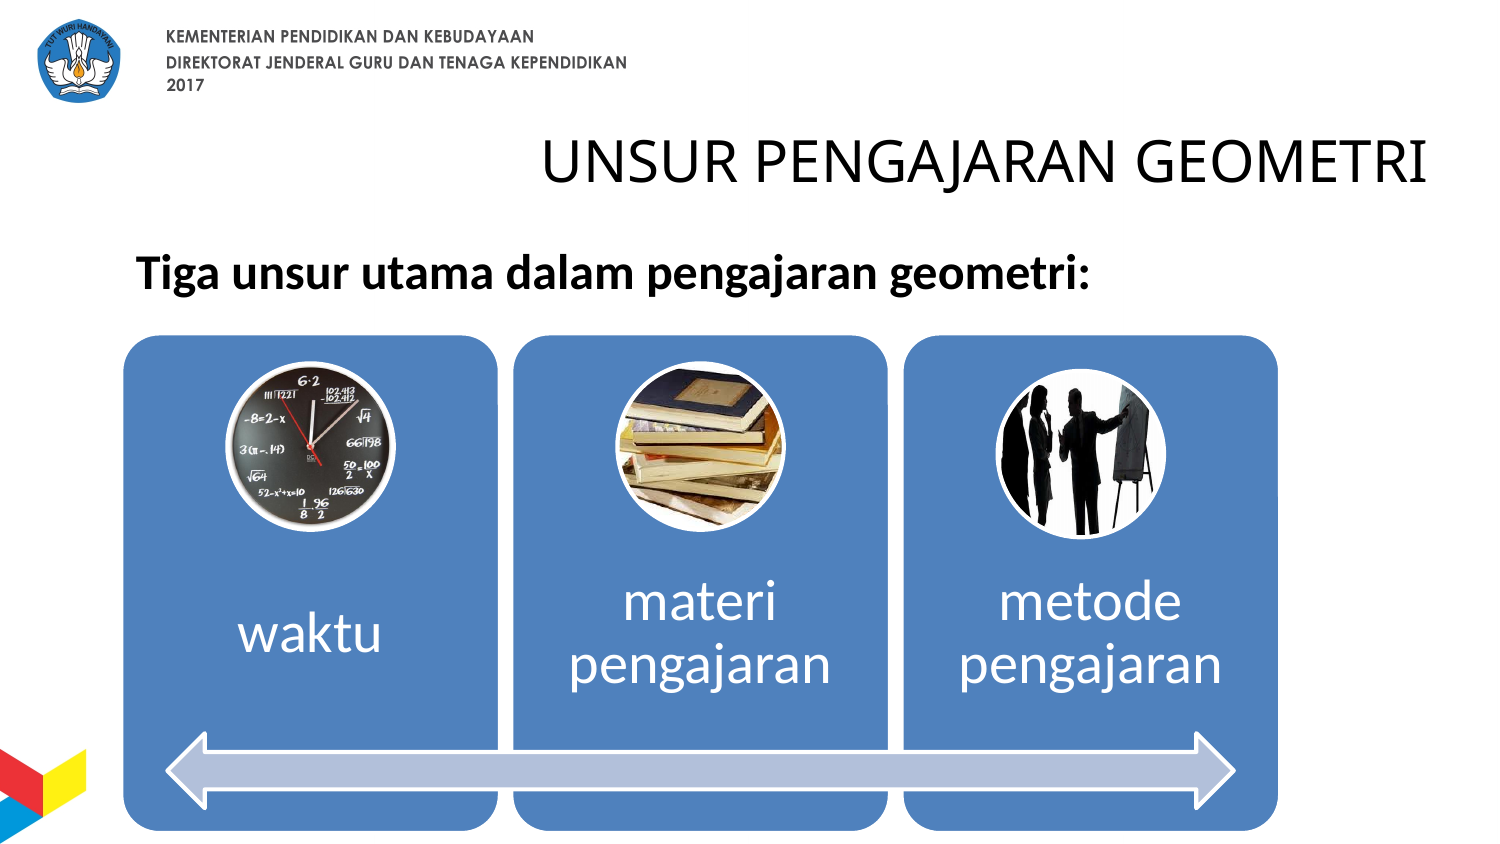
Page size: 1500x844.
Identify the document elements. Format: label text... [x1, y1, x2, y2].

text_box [120, 333, 1281, 834]
text_box UNSUR PENGAJARAN GEOMETRI [478, 122, 1492, 197]
picture [0, 0, 1498, 844]
text_box Tiga unsur utama dalam pengajaran geometri: [121, 231, 1237, 329]
